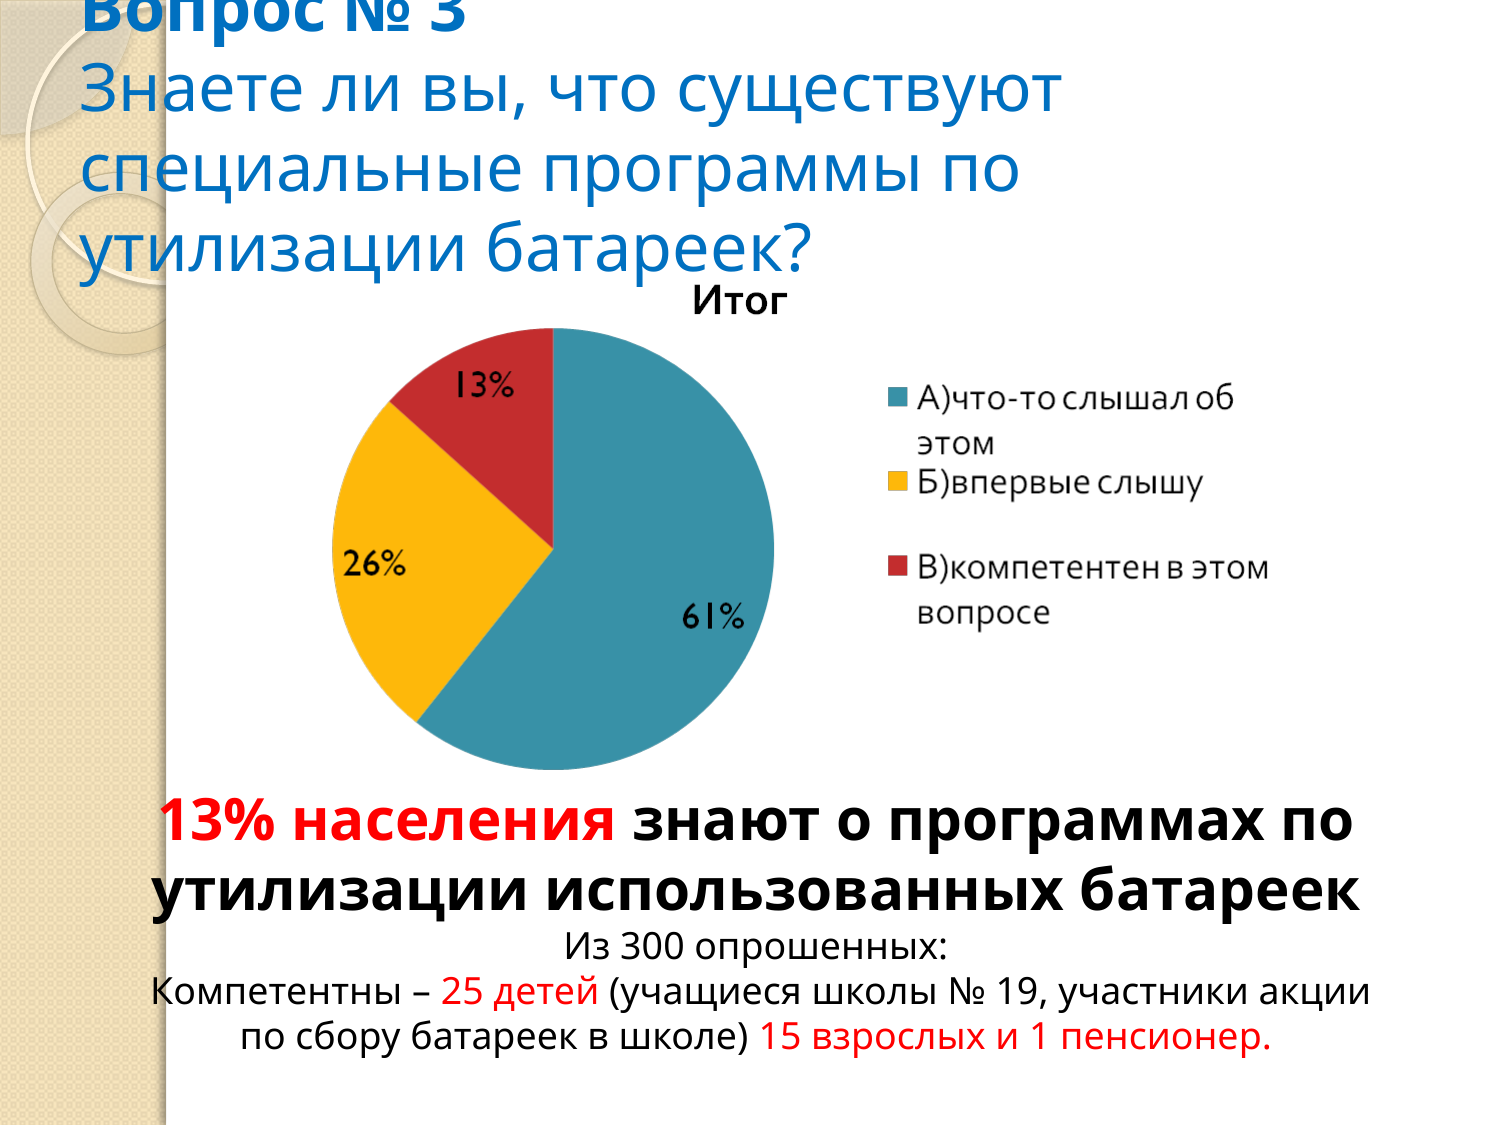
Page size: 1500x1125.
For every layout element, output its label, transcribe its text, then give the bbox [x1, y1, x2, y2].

title Вопрос № 3 Знаете ли вы, что существуют специальные программы по утилизации батареек? [64, 31, 1415, 219]
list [123, 255, 1355, 863]
text_box 13% населения знают о программах по утилизации использованных батареек Из 300 опрошенных: Компетентны – 25 детей (учащиеся школы № 19, участники акции по сбору батареек в школе) 15 взрослых и 1 пенсионер. [112, 774, 1400, 1065]
